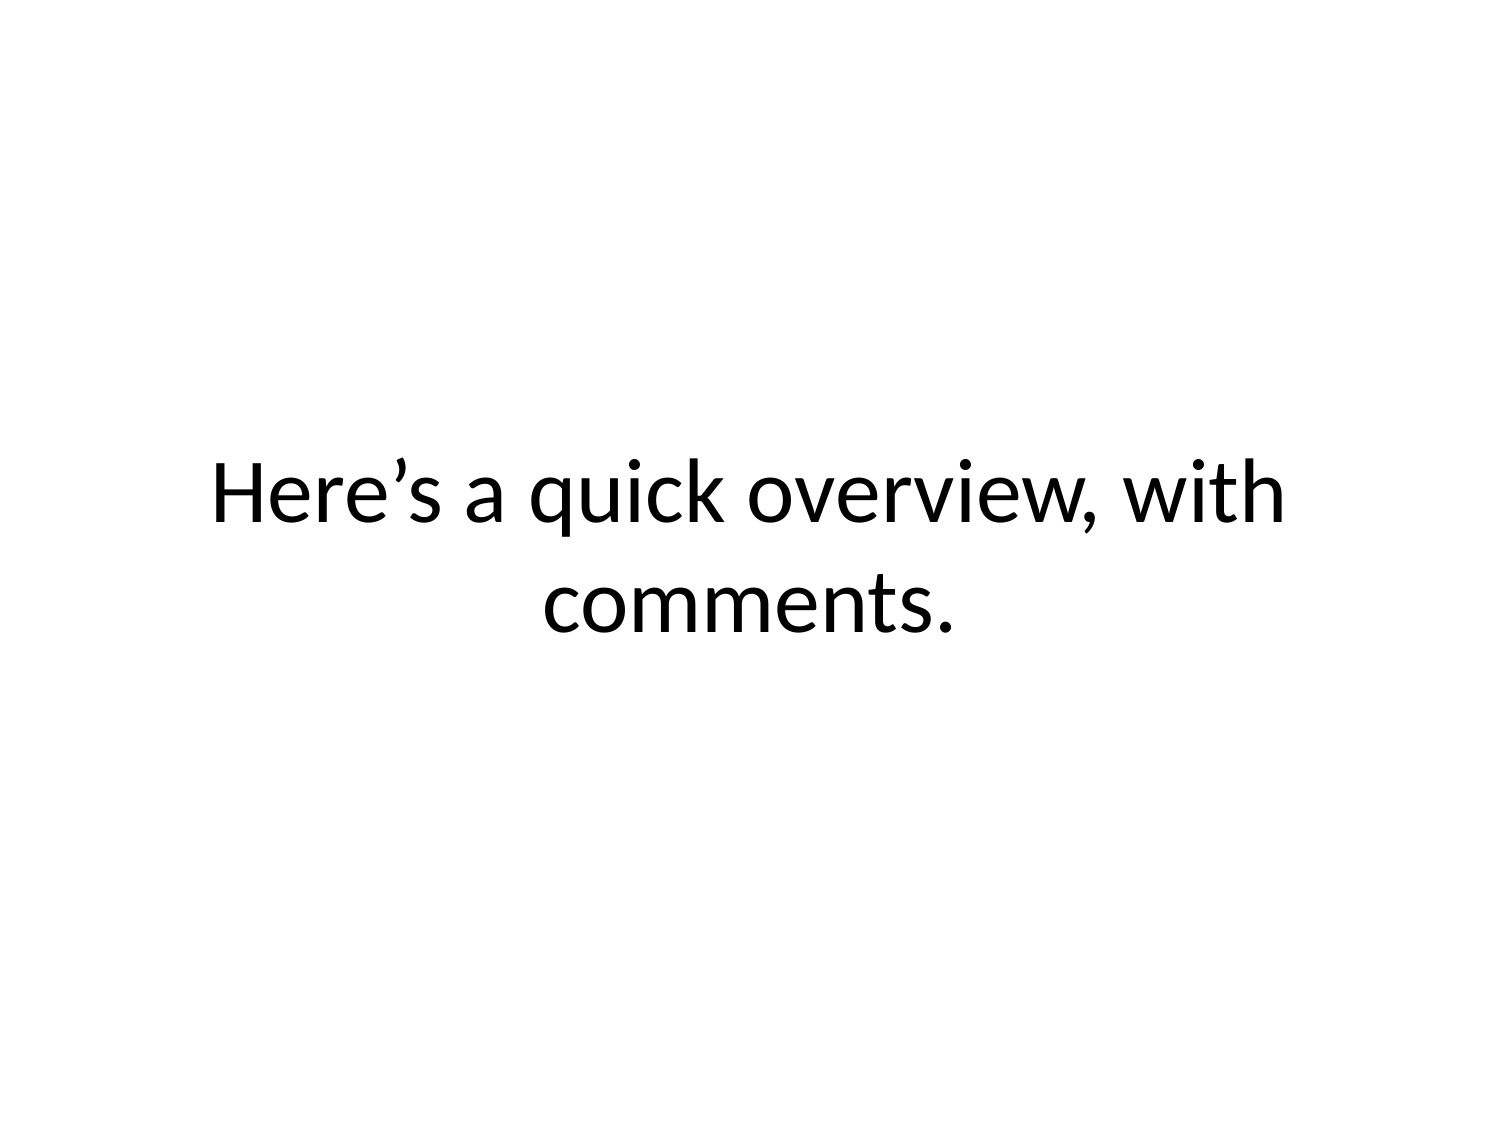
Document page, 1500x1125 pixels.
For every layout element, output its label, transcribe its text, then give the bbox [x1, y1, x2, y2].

title Here’s a quick overview, with comments. [74, 44, 1426, 1038]
